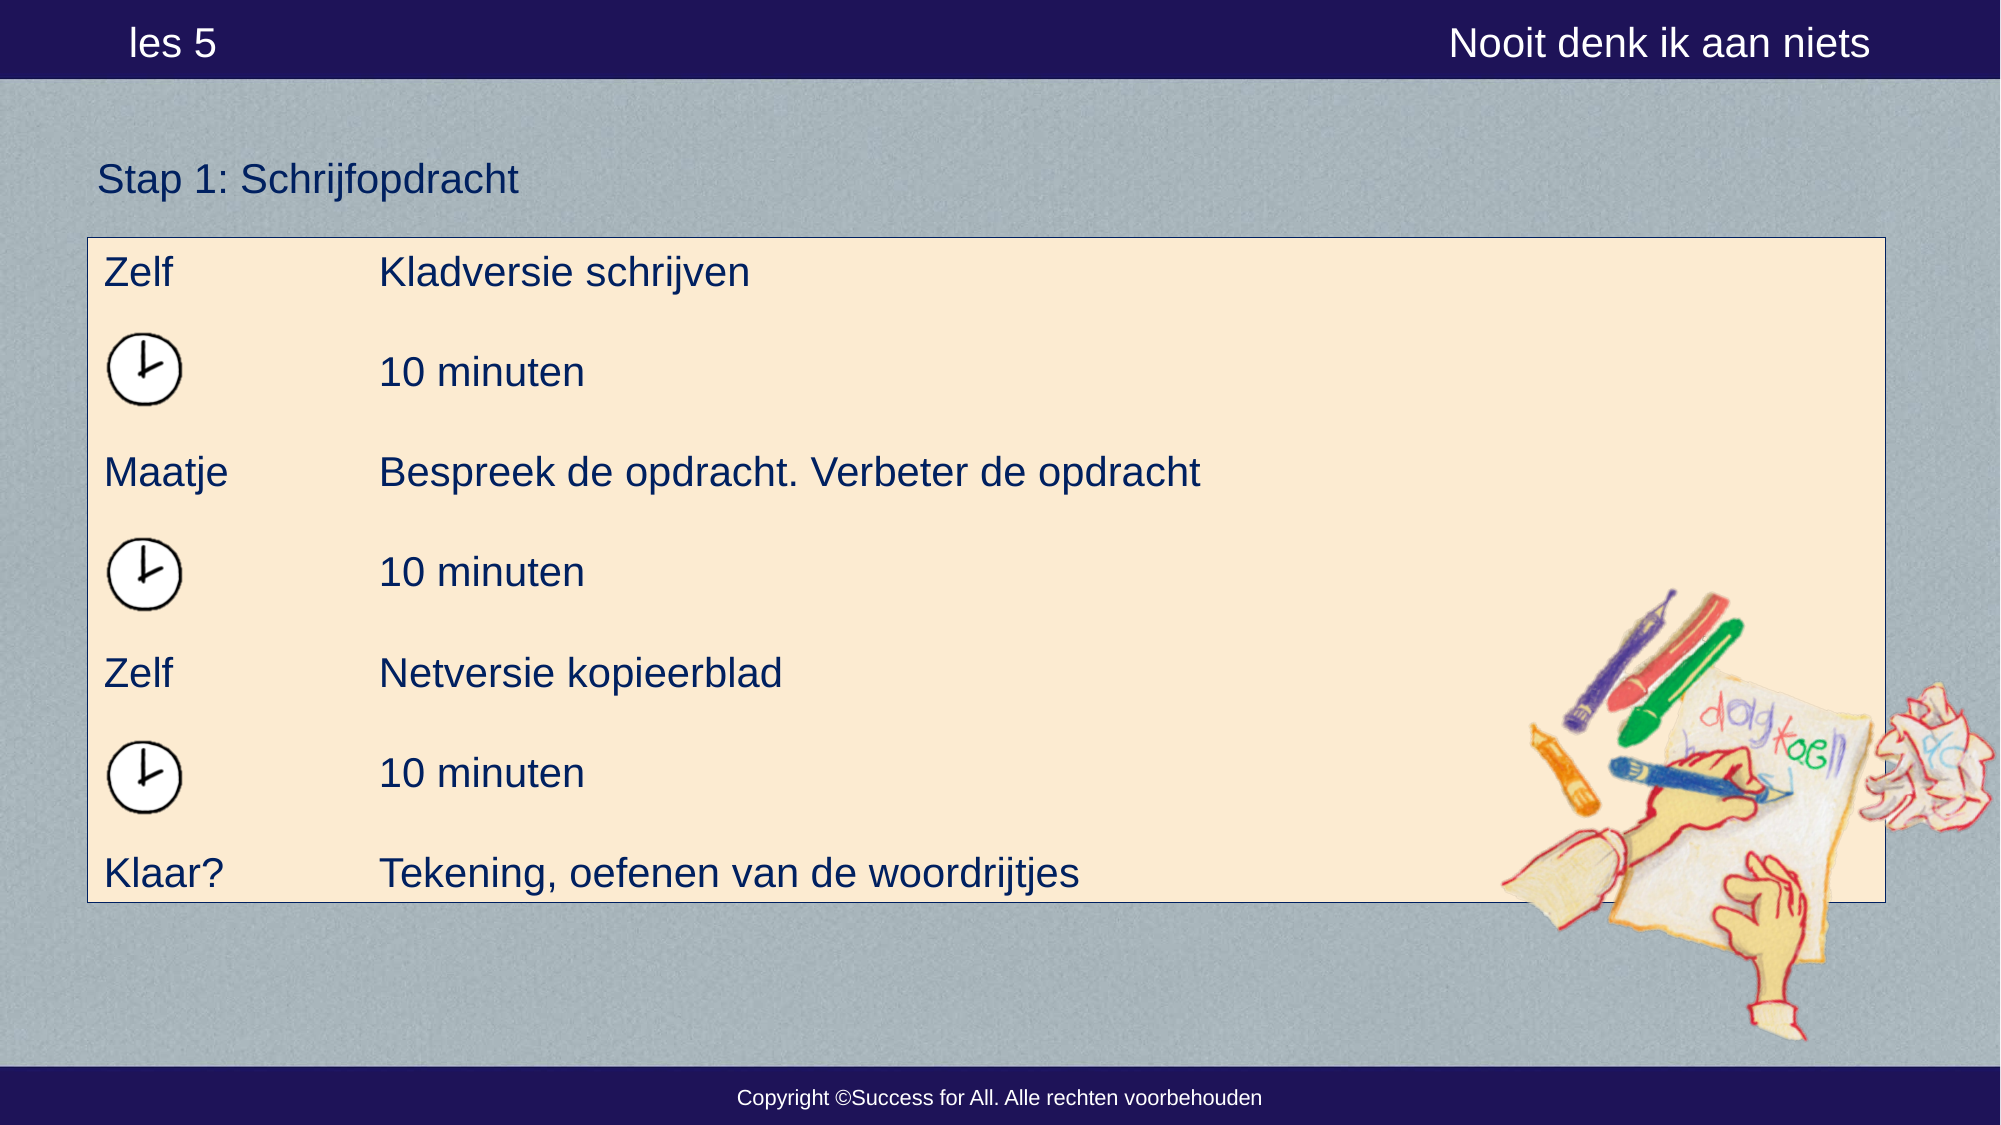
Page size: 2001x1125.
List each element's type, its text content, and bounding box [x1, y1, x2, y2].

text_box Copyright ©Success for All. Alle rechten voorbehouden [0, 1076, 2000, 1125]
picture [0, 0, 2001, 1125]
text_box Zelf Kladversie schrijven 10 minuten Maatje Bespreek de opdracht. Verbeter de opdracht 10 minuten Zelf Netversie kopieerblad 10 minuten Klaar? Tekening, oefenen van de woordrijtjes [87, 237, 1886, 903]
text_box Stap 1: Schrijfopdracht [82, 143, 875, 209]
text_box les 5 [114, 8, 354, 73]
text_box Nooit denk ik aan niets [999, 8, 1886, 123]
